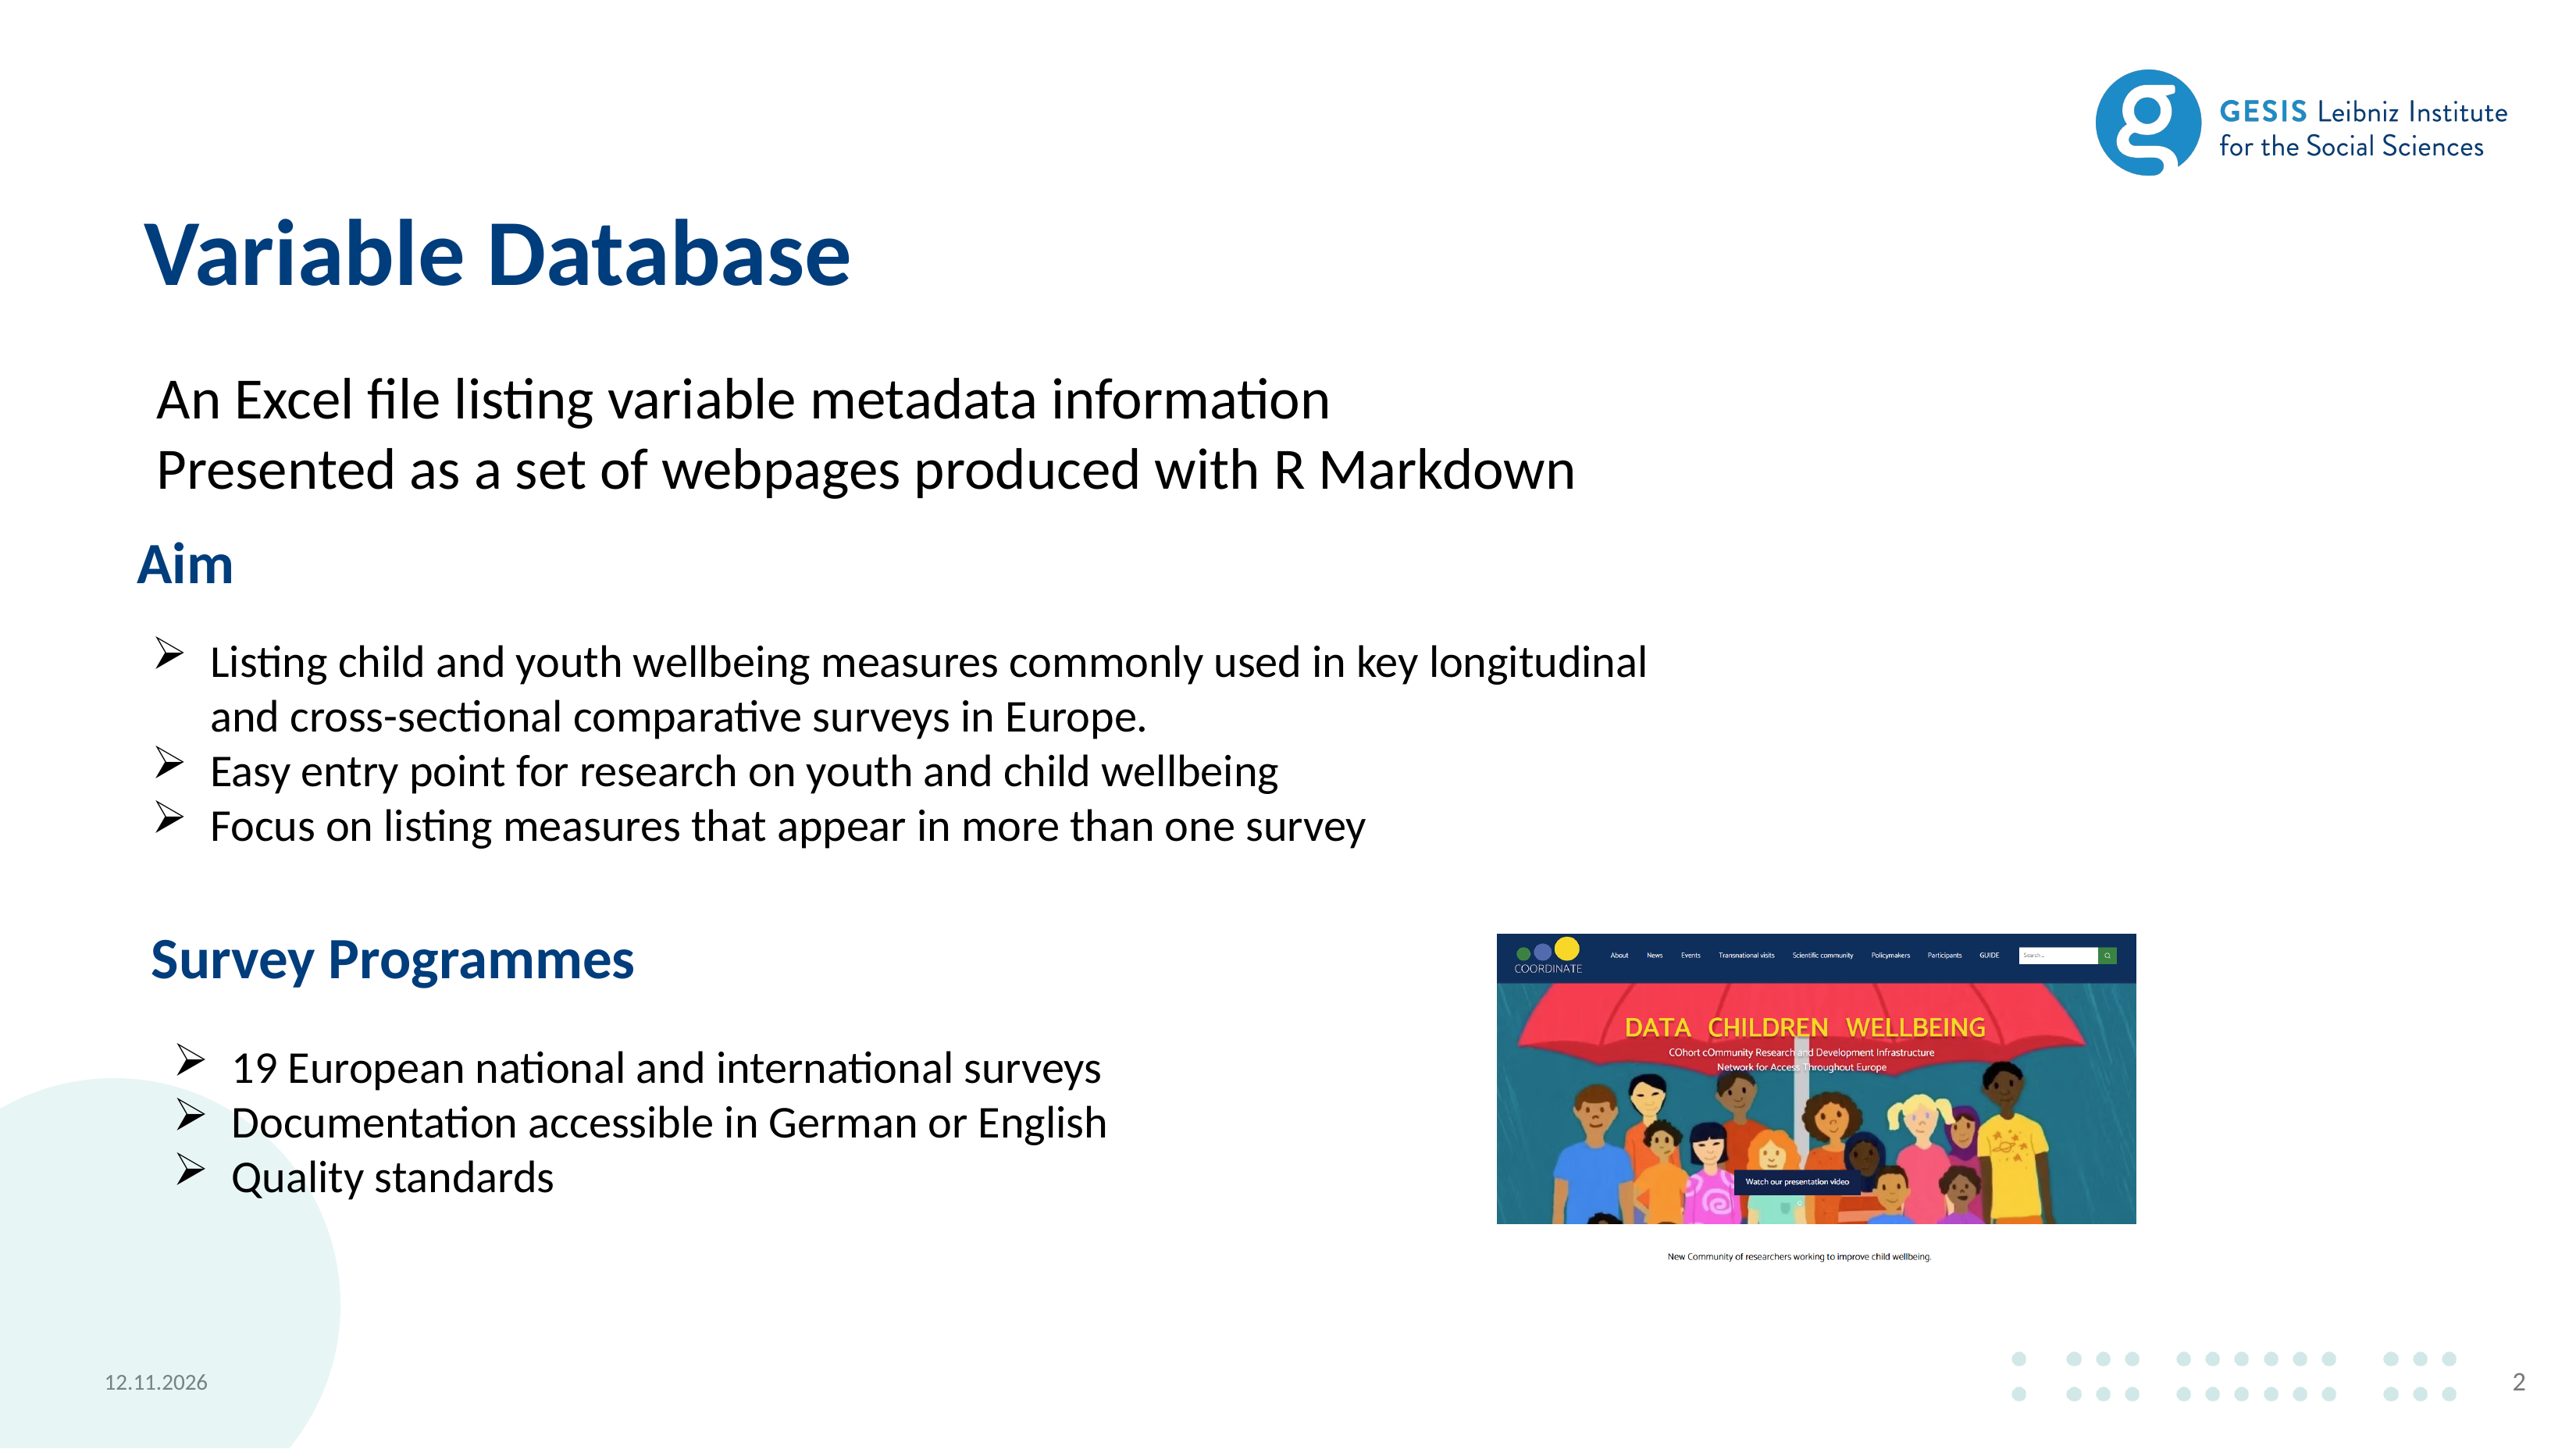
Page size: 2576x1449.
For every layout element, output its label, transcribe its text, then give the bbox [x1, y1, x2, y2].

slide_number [92, 1342, 672, 1420]
picture [2096, 69, 2521, 176]
text_box Survey Programmes [139, 921, 1276, 999]
title Variable Database [132, 193, 1851, 316]
text_box 19 European national and international surveys Documentation accessible in German or English Quality standards [161, 1032, 1496, 1208]
slide_number 2 [1931, 1341, 2538, 1419]
text_box An Excel file listing variable metadata information Presented as a set of webpages produced with R Markdown [144, 354, 1871, 542]
picture [1496, 933, 2137, 1266]
text_box Listing child and youth wellbeing measures commonly used in key longitudinal and cross-sectional comparative surveys in Europe. Easy entry point for research on youth and child wellbeing Focus on listing measures that appear in more than one survey [140, 625, 1730, 892]
list Aim [125, 527, 1261, 604]
